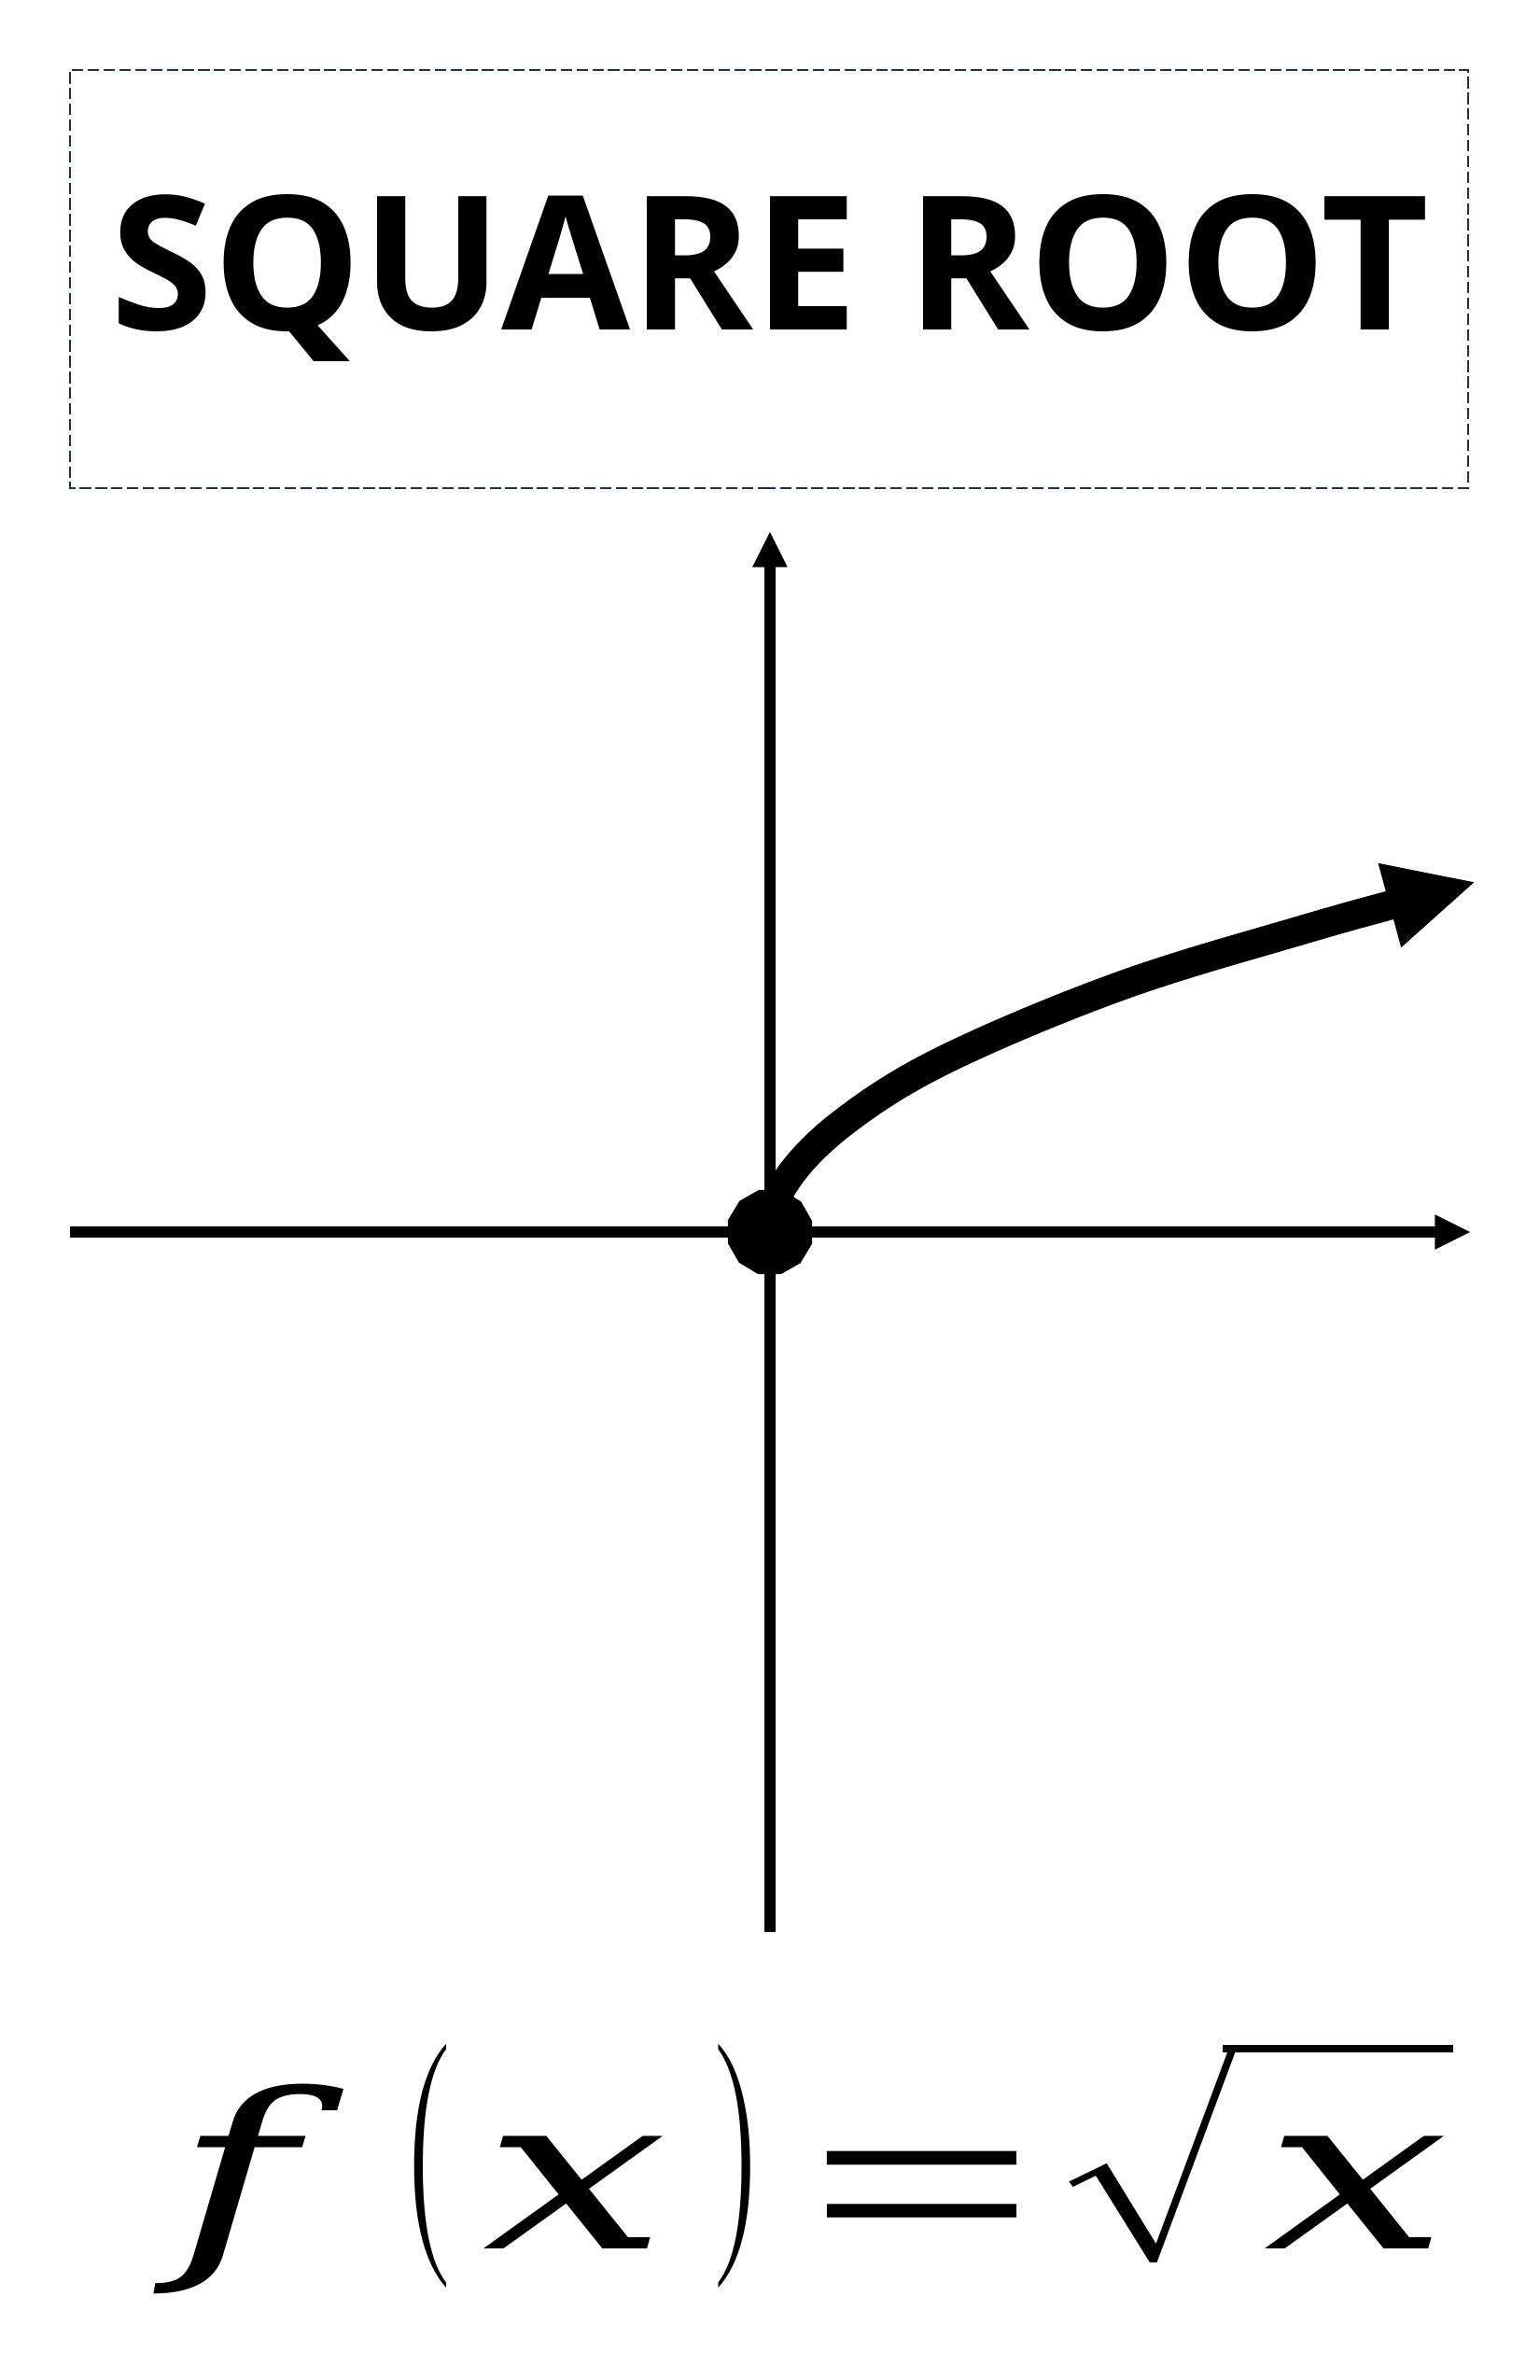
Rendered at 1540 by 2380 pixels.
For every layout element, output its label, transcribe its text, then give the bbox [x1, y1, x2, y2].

text_box SQUARE ROOT [69, 42, 1470, 497]
text_box [771, 879, 1475, 1232]
text_box [69, 69, 1469, 489]
